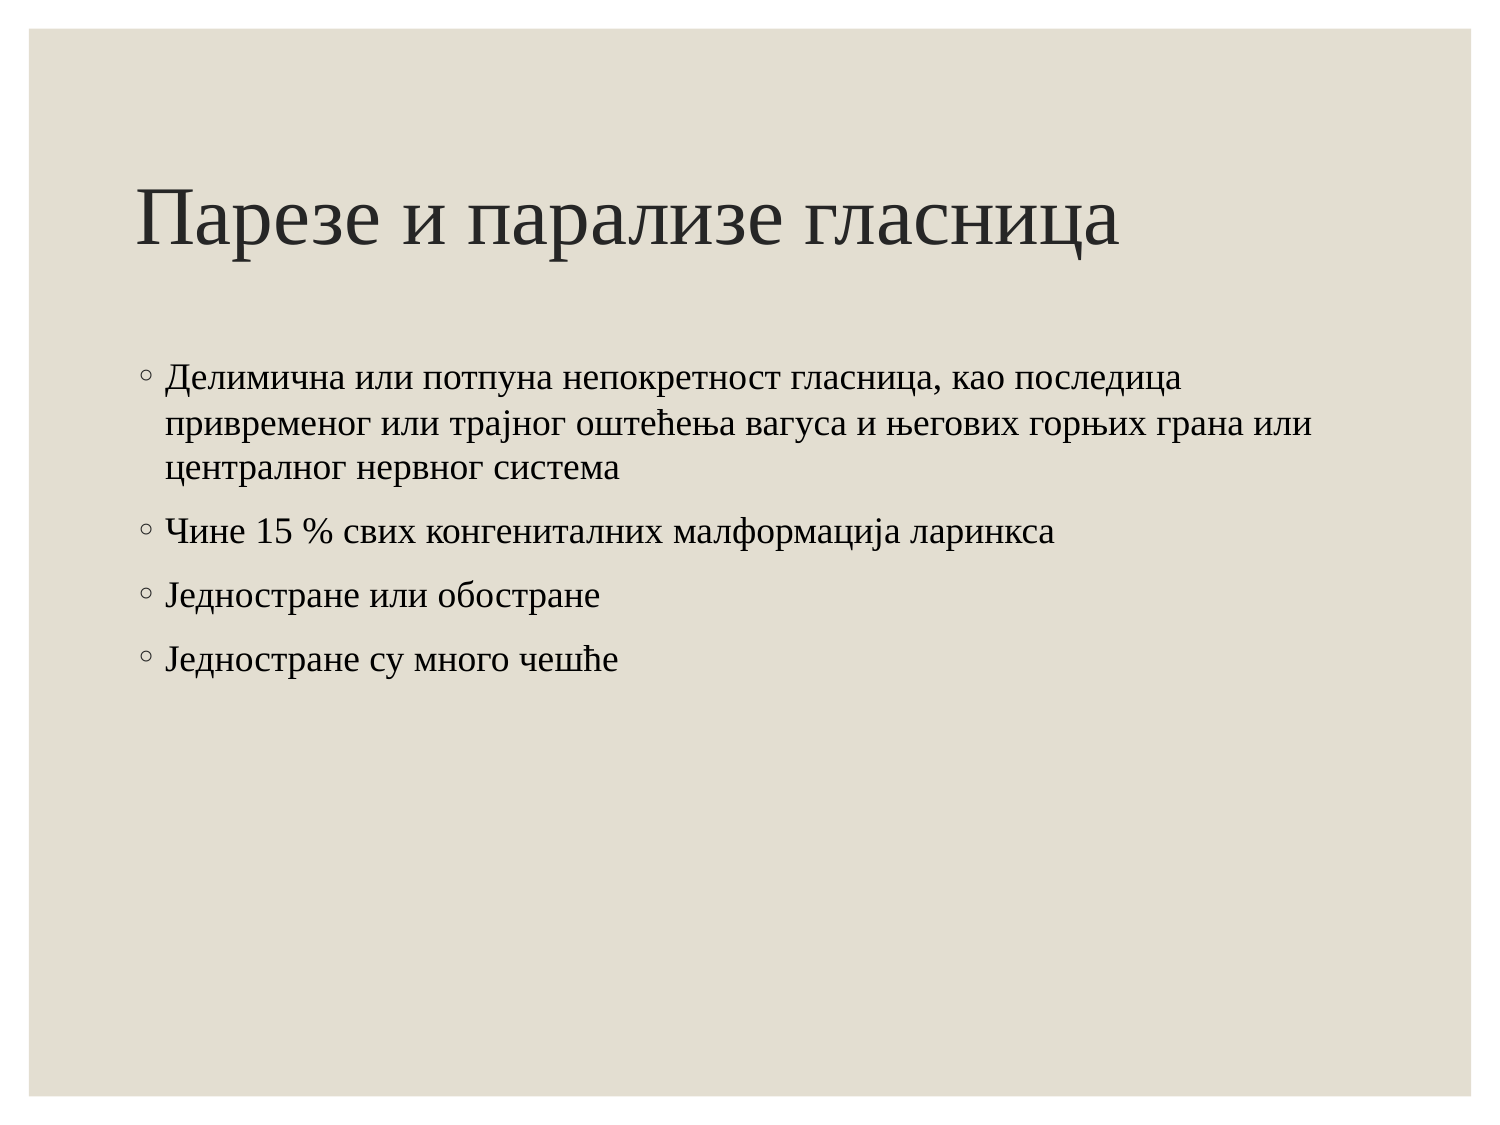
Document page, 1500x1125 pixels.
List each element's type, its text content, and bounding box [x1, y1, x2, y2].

title Парезе и парализе гласница [120, 105, 1380, 331]
list Делимична или потпуна непокретност гласница, као последица привременог или трајног оштећења вагуса и његових горњих грана или централног нервног система Чине 15 % свих конгениталних малформација ларинкса Једностране или обостране Једностране су много чешће [120, 345, 1380, 990]
